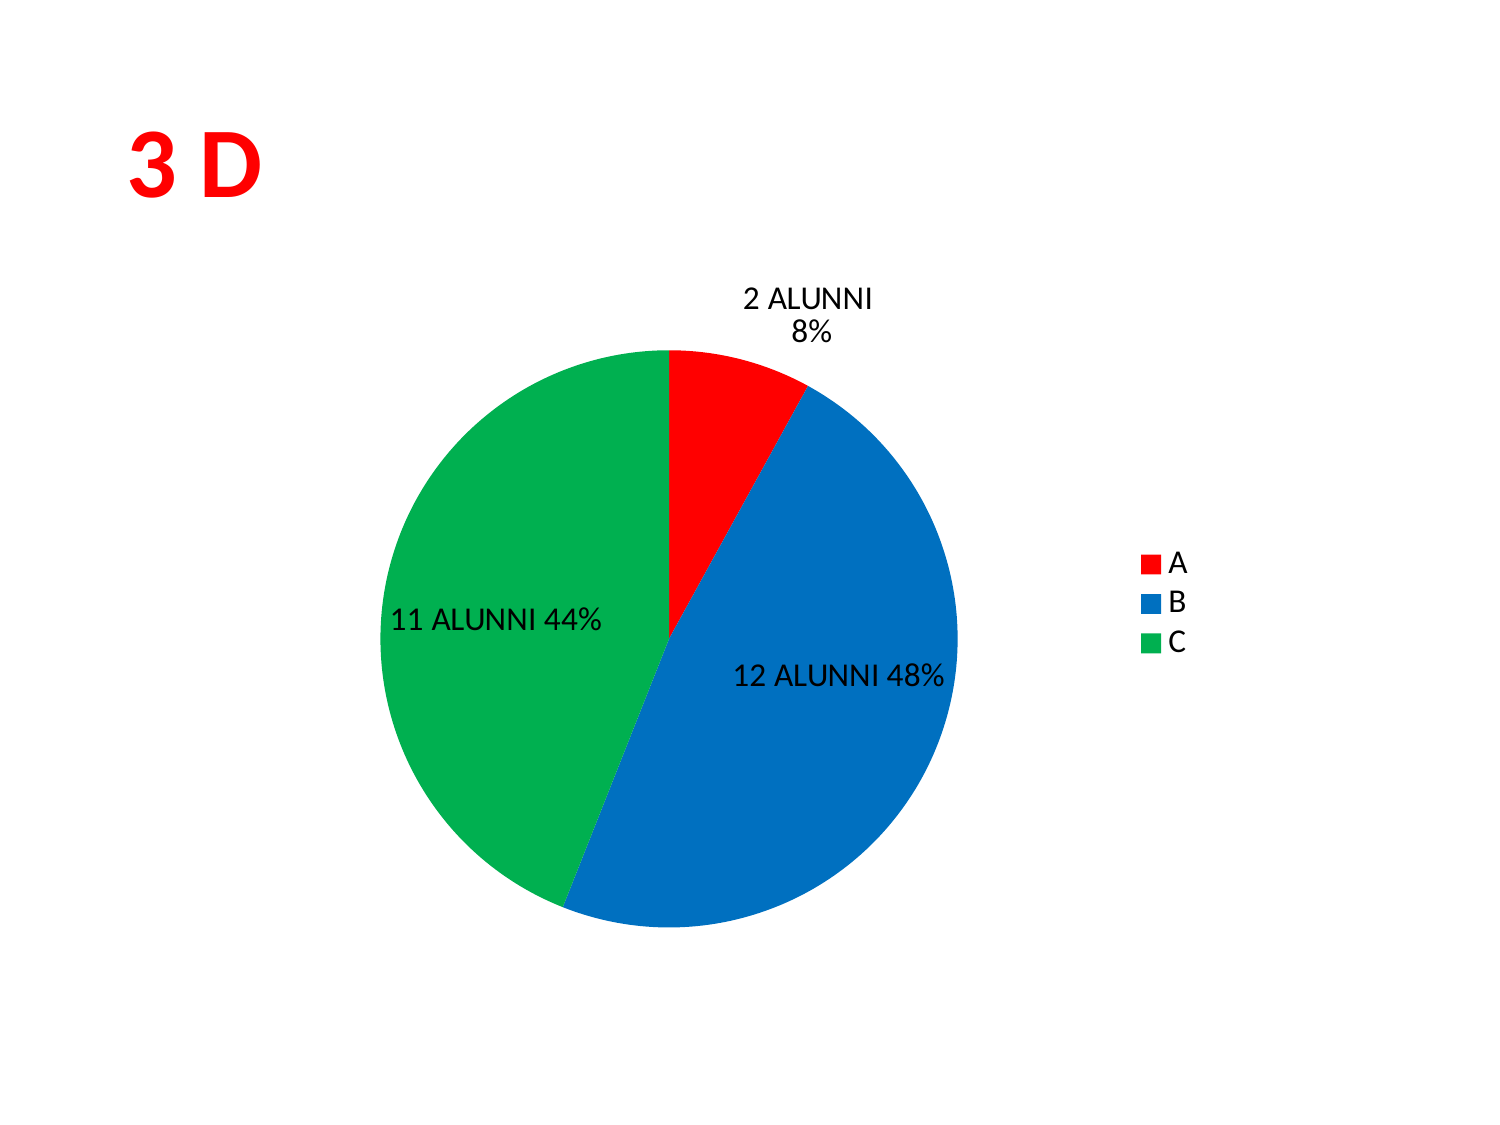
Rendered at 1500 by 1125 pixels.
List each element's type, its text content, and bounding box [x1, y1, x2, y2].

chart [229, 266, 1211, 942]
text_box 3 D [112, 90, 337, 225]
